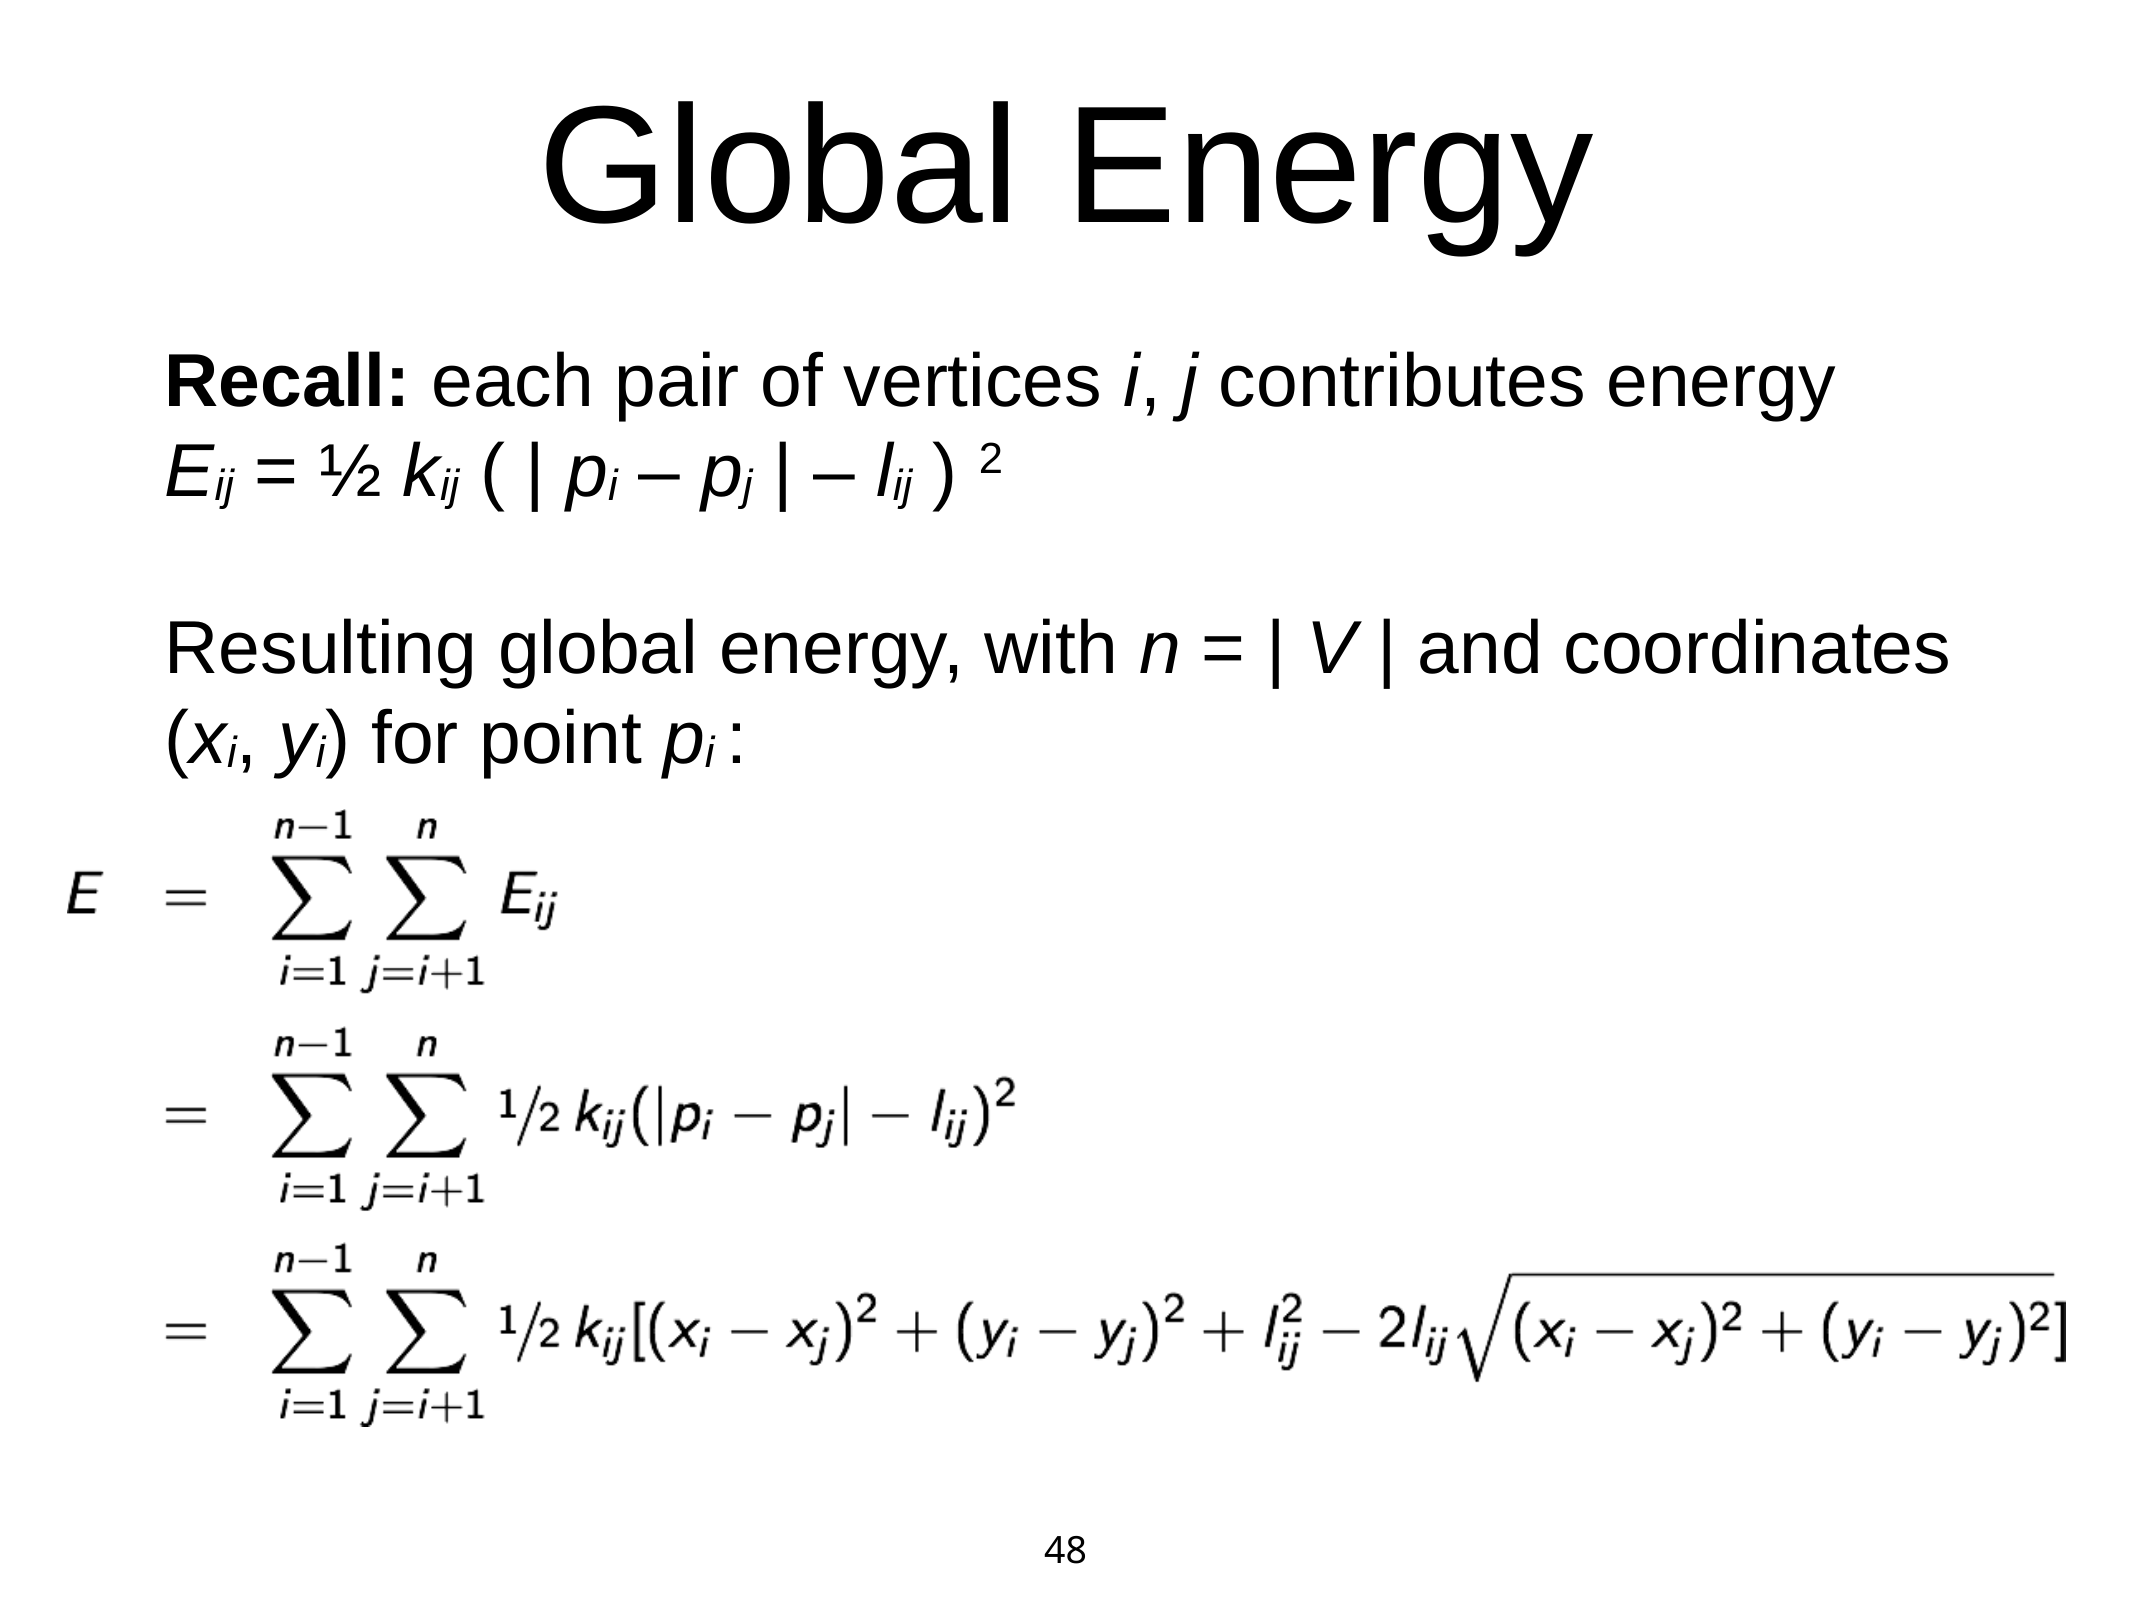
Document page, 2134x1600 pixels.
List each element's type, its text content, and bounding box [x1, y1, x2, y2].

list Recall: each pair of vertices i, j contributes energy Eij = ½ kij ( | pi – pj | – lij ) 2 Resulting global energy, with n = | V | and coordinates (xi, yi) for point pi : [155, 280, 1978, 804]
picture [67, 809, 2066, 1427]
title Global Energy [155, 31, 1978, 280]
slide_number 48 [1034, 1517, 1097, 1581]
